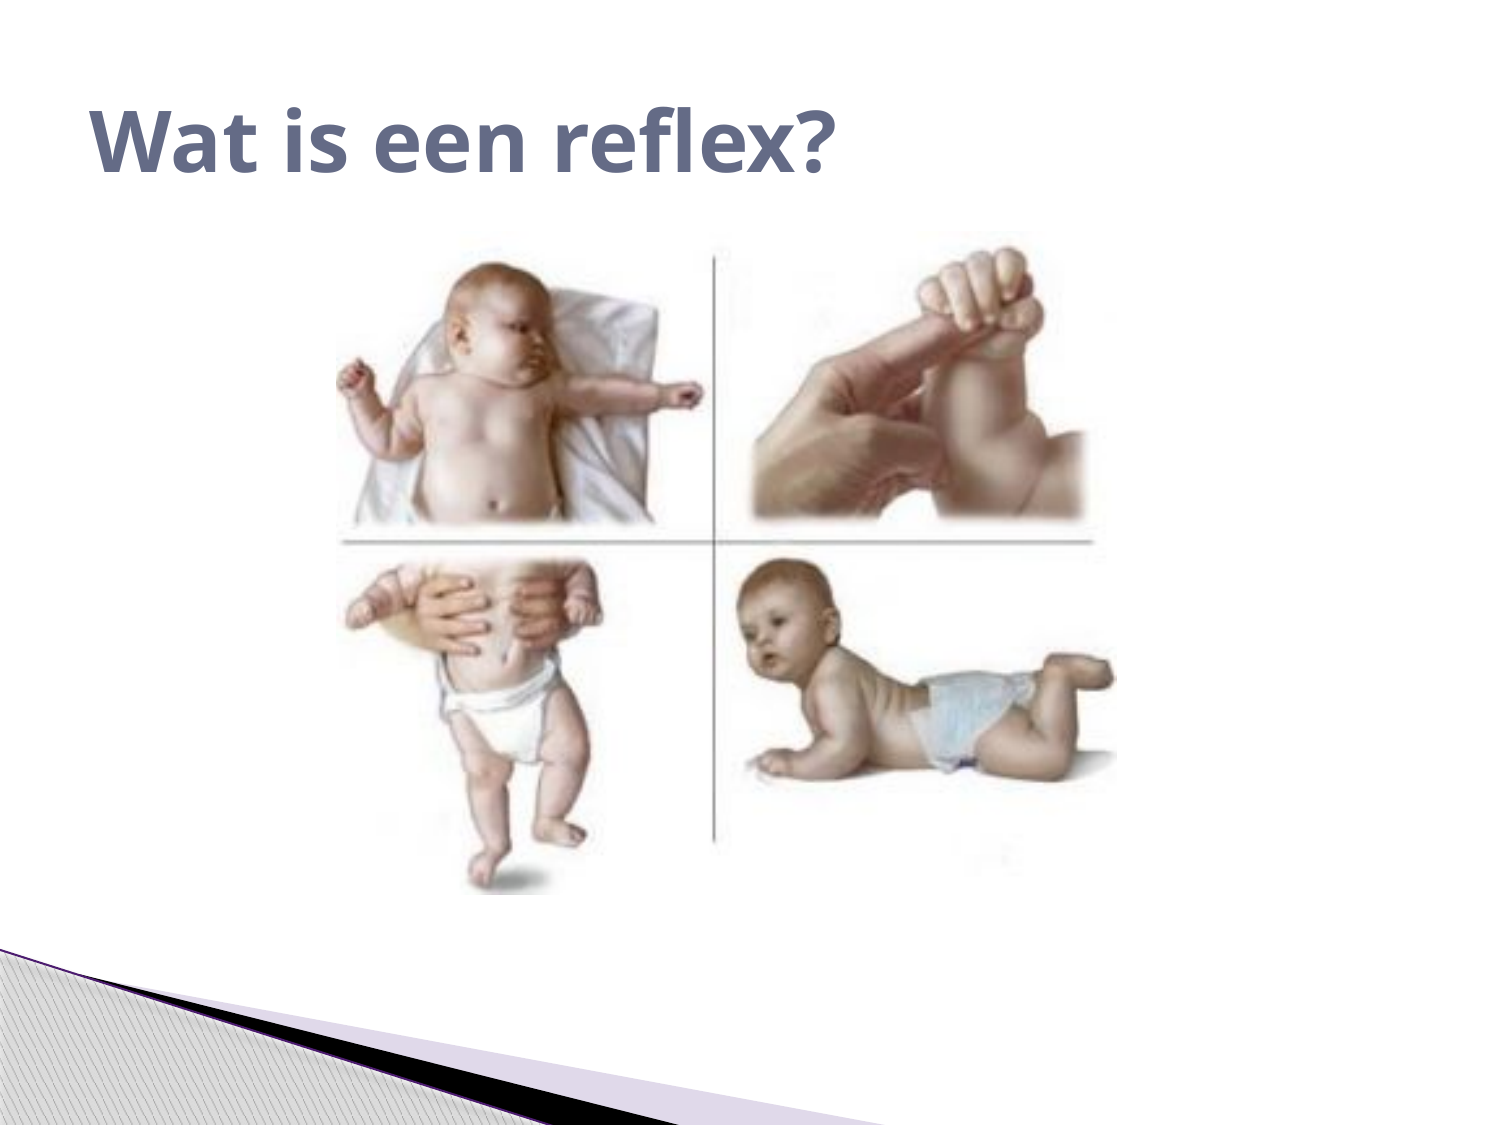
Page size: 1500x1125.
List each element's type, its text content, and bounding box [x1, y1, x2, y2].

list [336, 231, 1117, 895]
title Wat is een reflex? [75, 45, 1425, 233]
